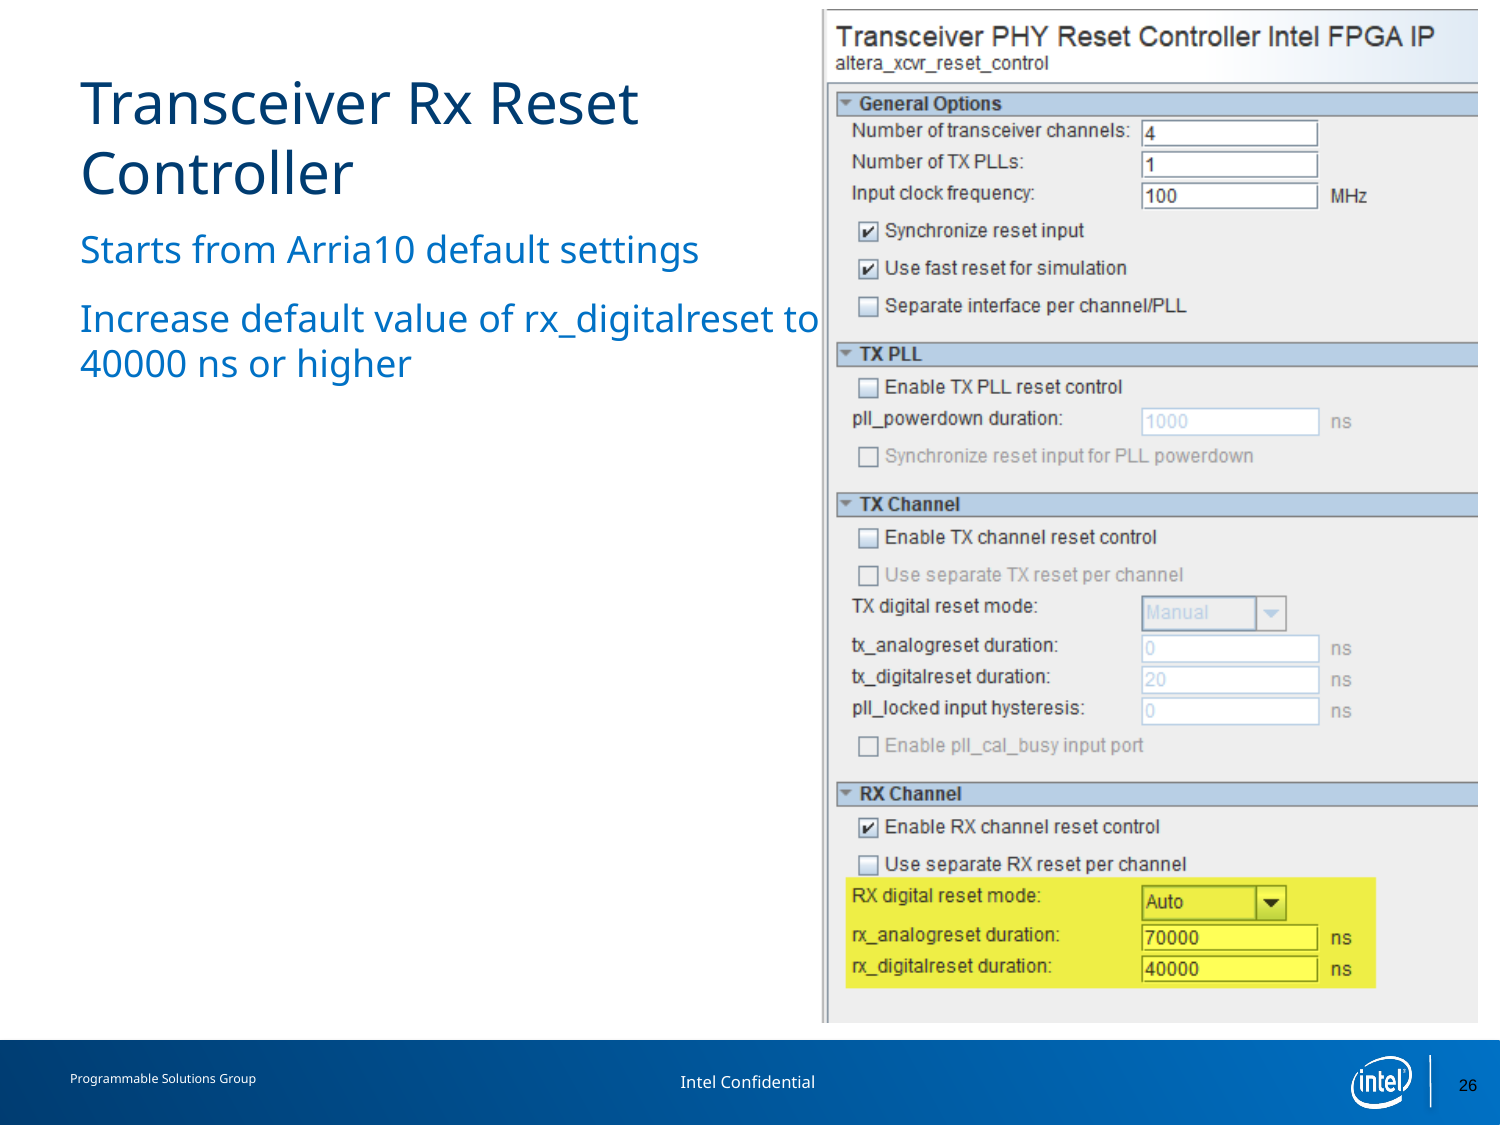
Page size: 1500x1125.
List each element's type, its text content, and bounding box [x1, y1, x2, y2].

list Starts from Arria10 default settings Increase default value of rx_digitalreset to 40000 ns or higher [80, 225, 817, 1028]
picture [820, 9, 1478, 1023]
title Transceiver Rx Reset Controller [80, 65, 815, 194]
slide_number 26 [1127, 1055, 1478, 1116]
